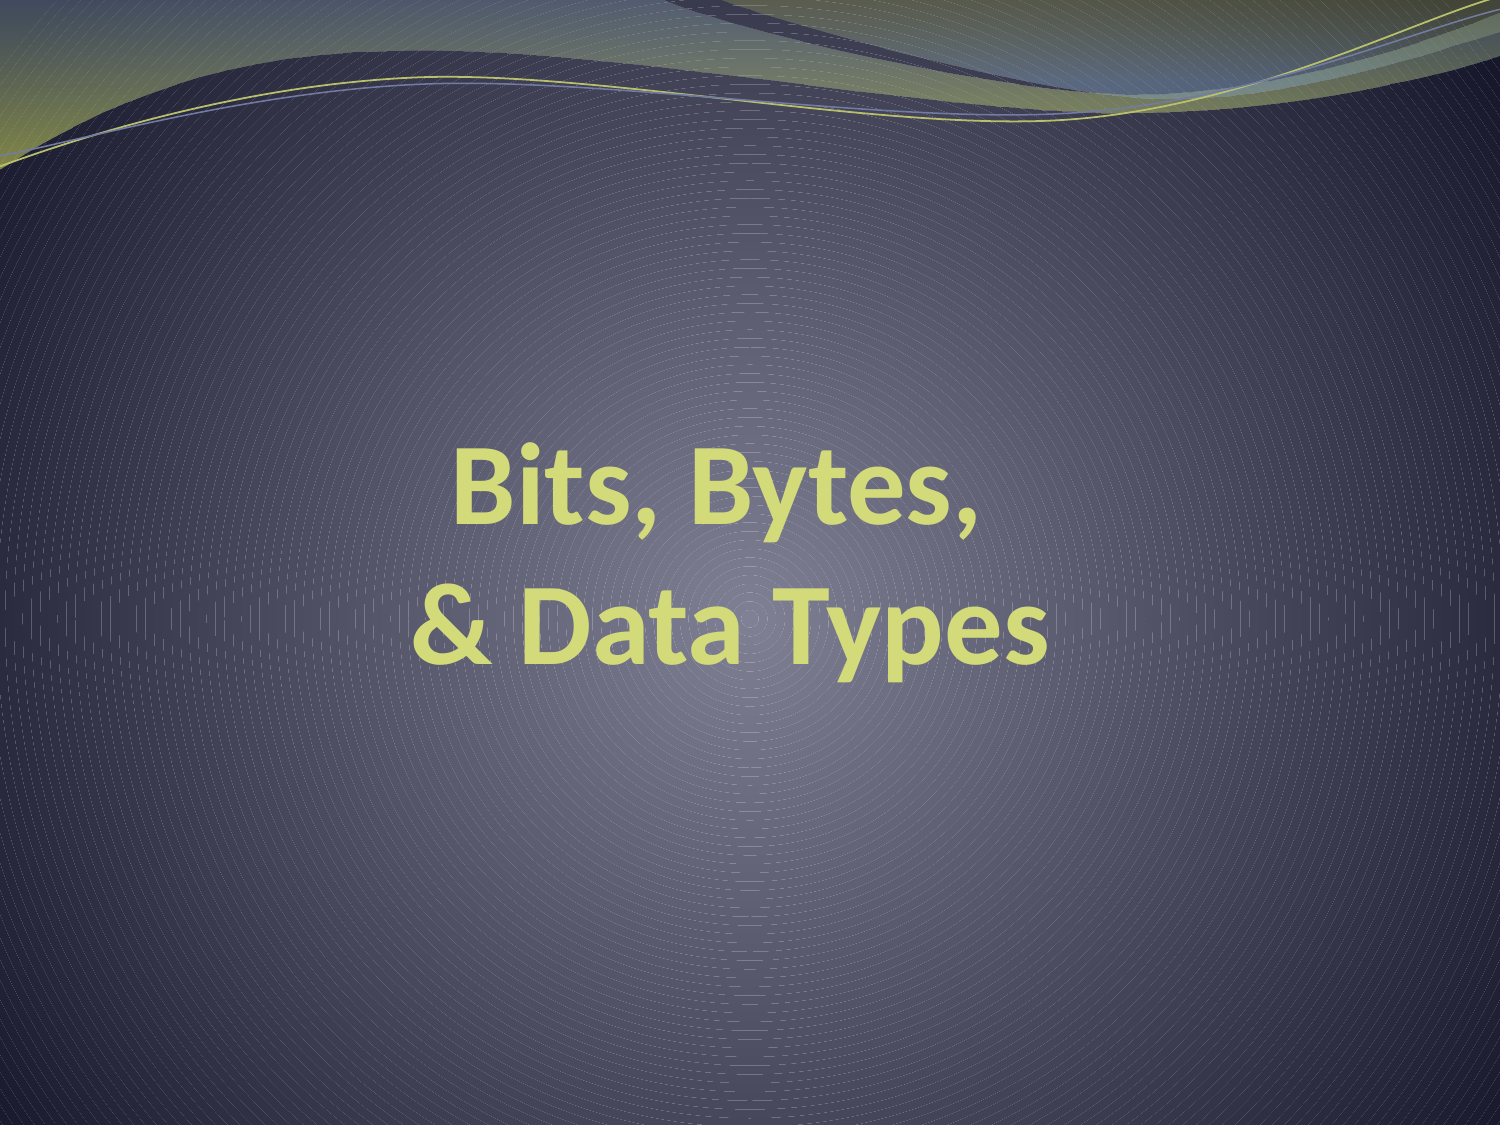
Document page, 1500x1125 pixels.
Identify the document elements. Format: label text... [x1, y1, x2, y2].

title Bits, Bytes, & Data Types [87, 387, 1376, 688]
